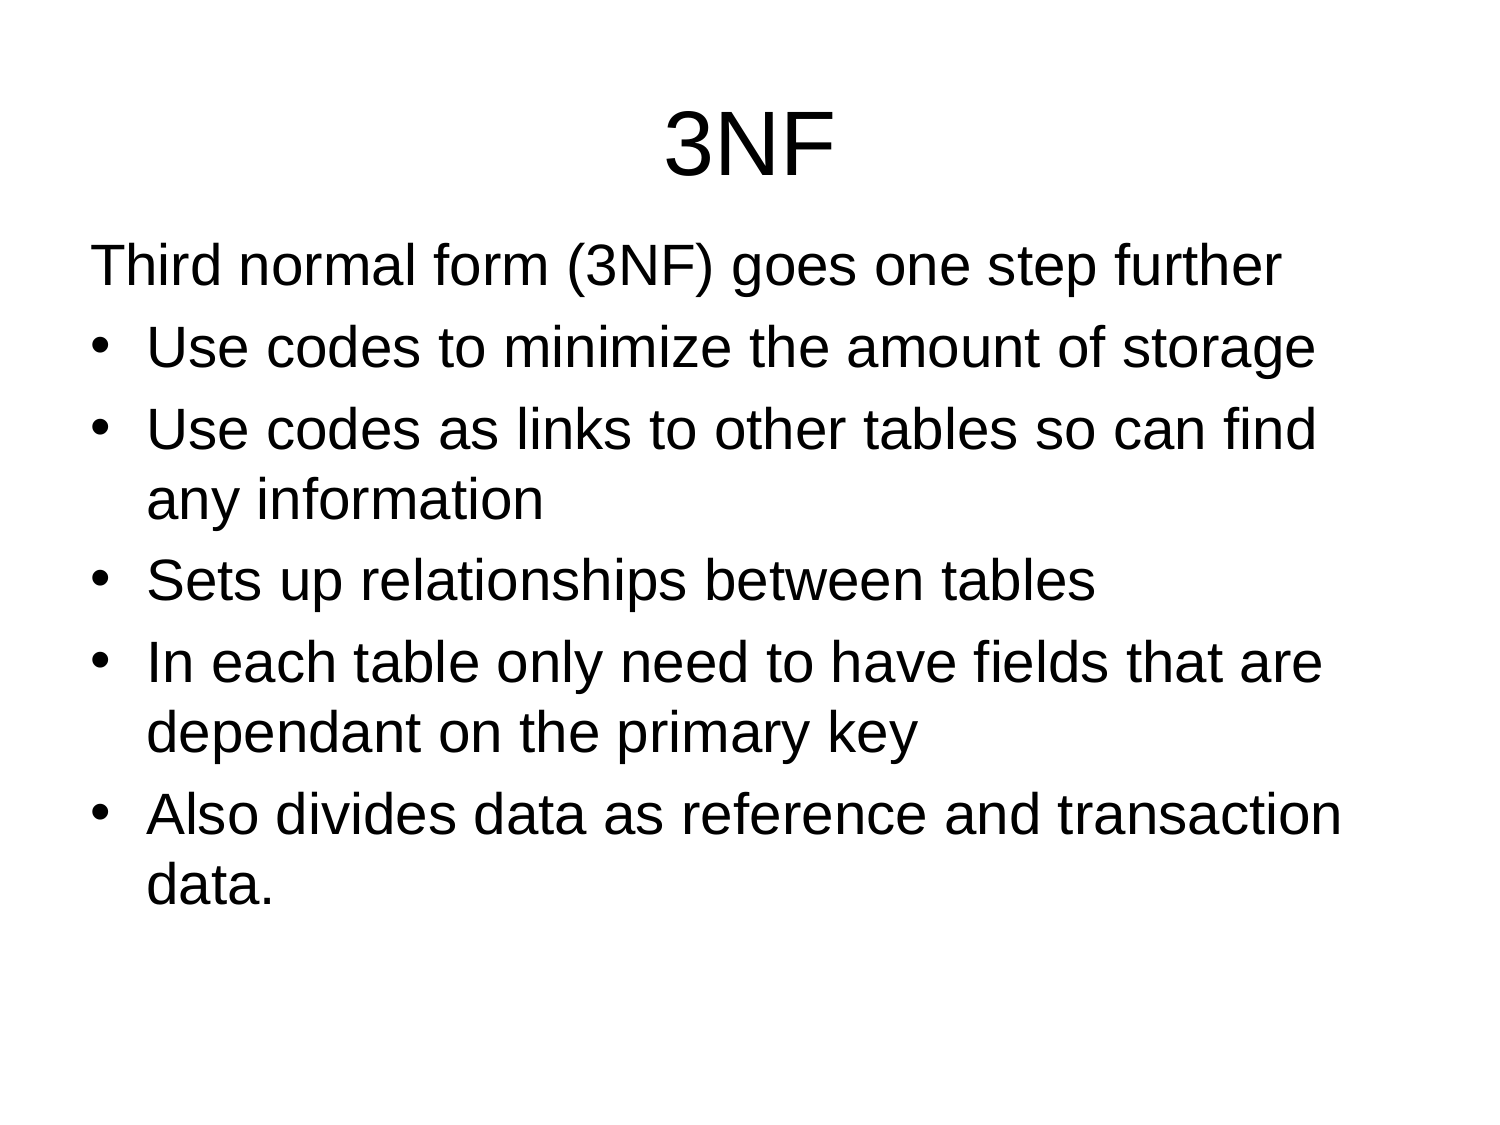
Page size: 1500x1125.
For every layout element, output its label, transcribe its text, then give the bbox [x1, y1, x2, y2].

title 3NF [74, 44, 1426, 219]
list Third normal form (3NF) goes one step further Use codes to minimize the amount of storage Use codes as links to other tables so can find any information Sets up relationships between tables In each table only need to have fields that are dependant on the primary key Also divides data as reference and transaction data. [74, 219, 1426, 1006]
